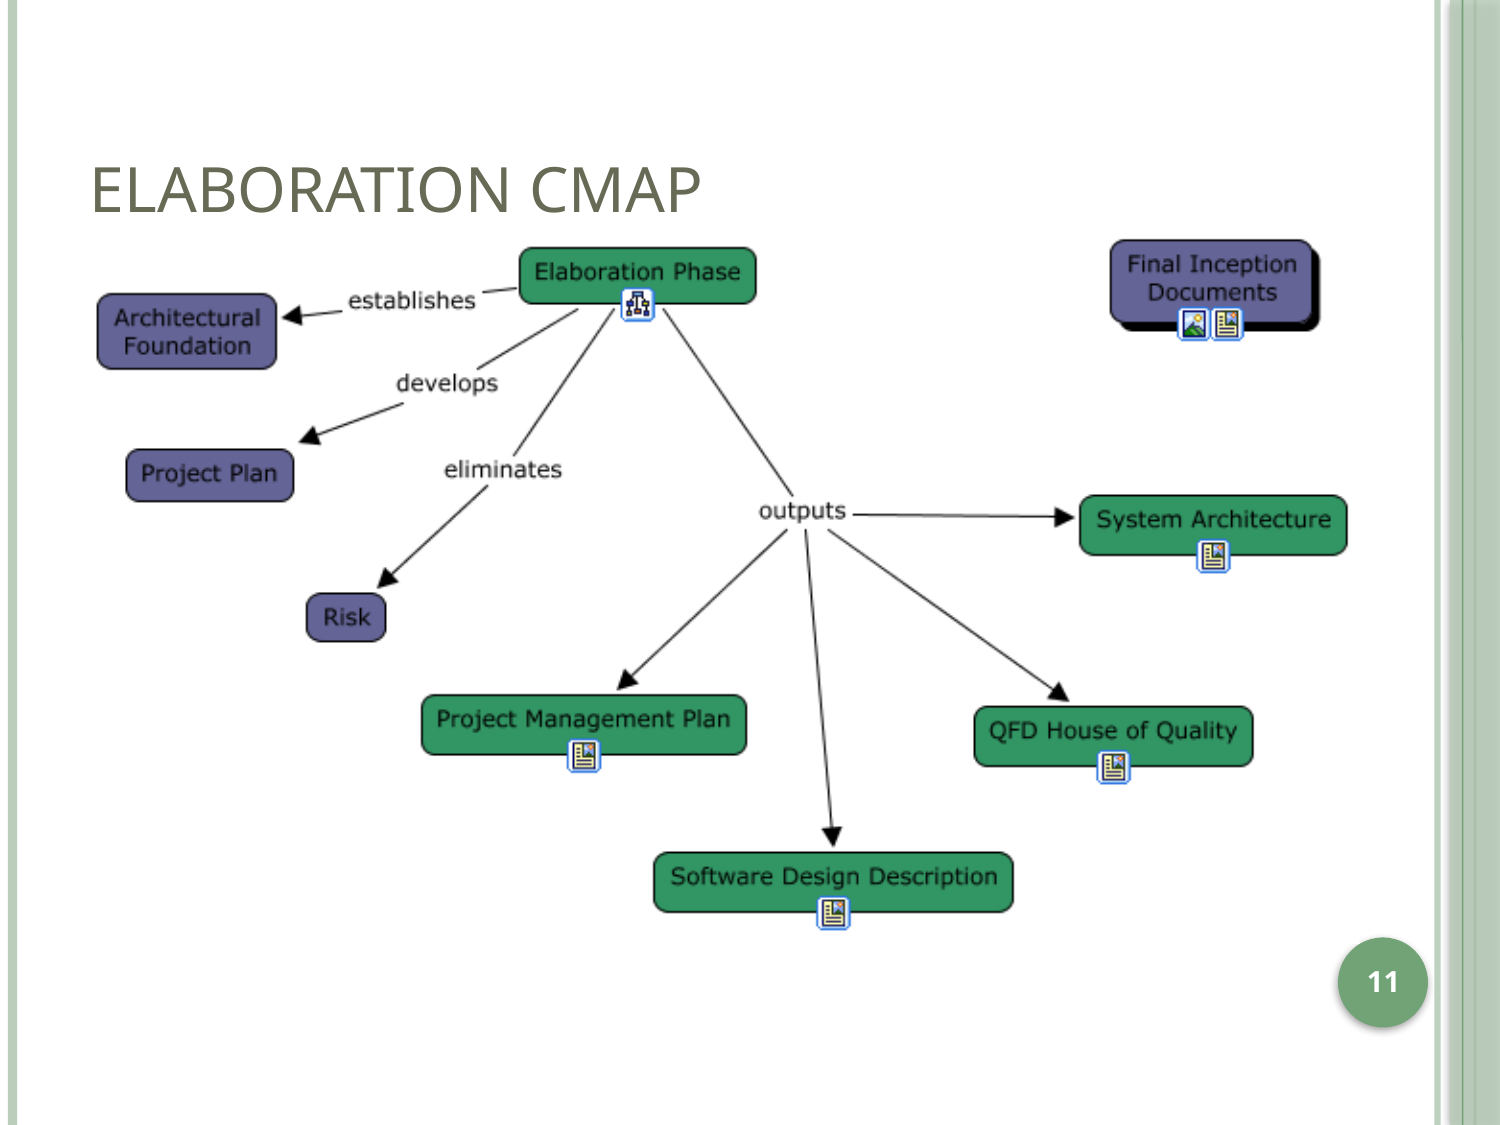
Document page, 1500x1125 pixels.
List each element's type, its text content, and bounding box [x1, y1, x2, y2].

picture [86, 236, 1361, 945]
slide_number 11 [1333, 940, 1434, 1027]
title Elaboration Cmap [75, 45, 1300, 233]
